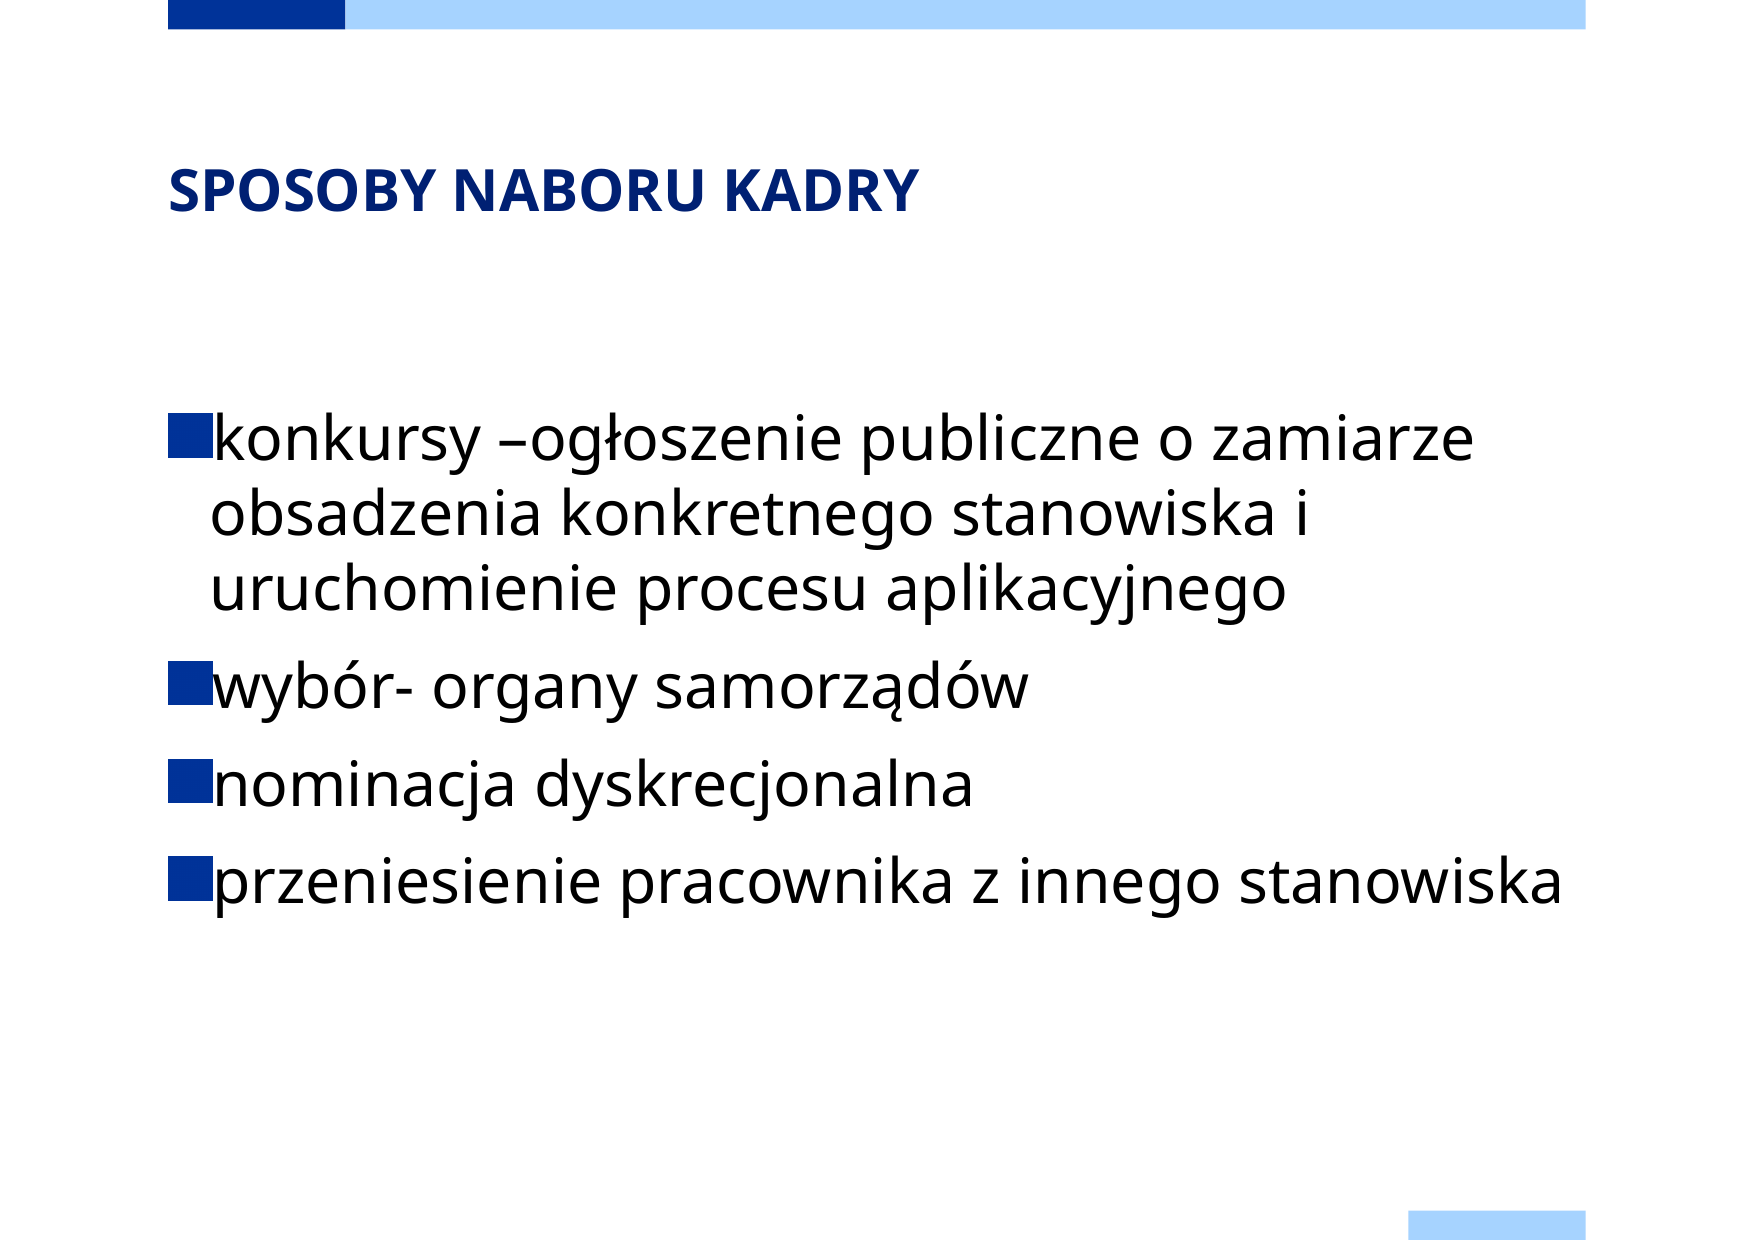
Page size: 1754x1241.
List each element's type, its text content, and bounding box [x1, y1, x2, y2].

title SPOSOBY NABORU KADRY [168, 147, 1586, 325]
picture [168, 661, 213, 705]
picture [168, 759, 213, 803]
picture [168, 413, 213, 458]
picture [168, 856, 213, 901]
list konkursy –ogłoszenie publiczne o zamiarze obsadzenia konkretnego stanowiska i uruchomienie procesu aplikacyjnego wybór- organy samorządów nominacja dyskrecjonalna przeniesienie pracownika z innego stanowiska [168, 325, 1586, 1093]
